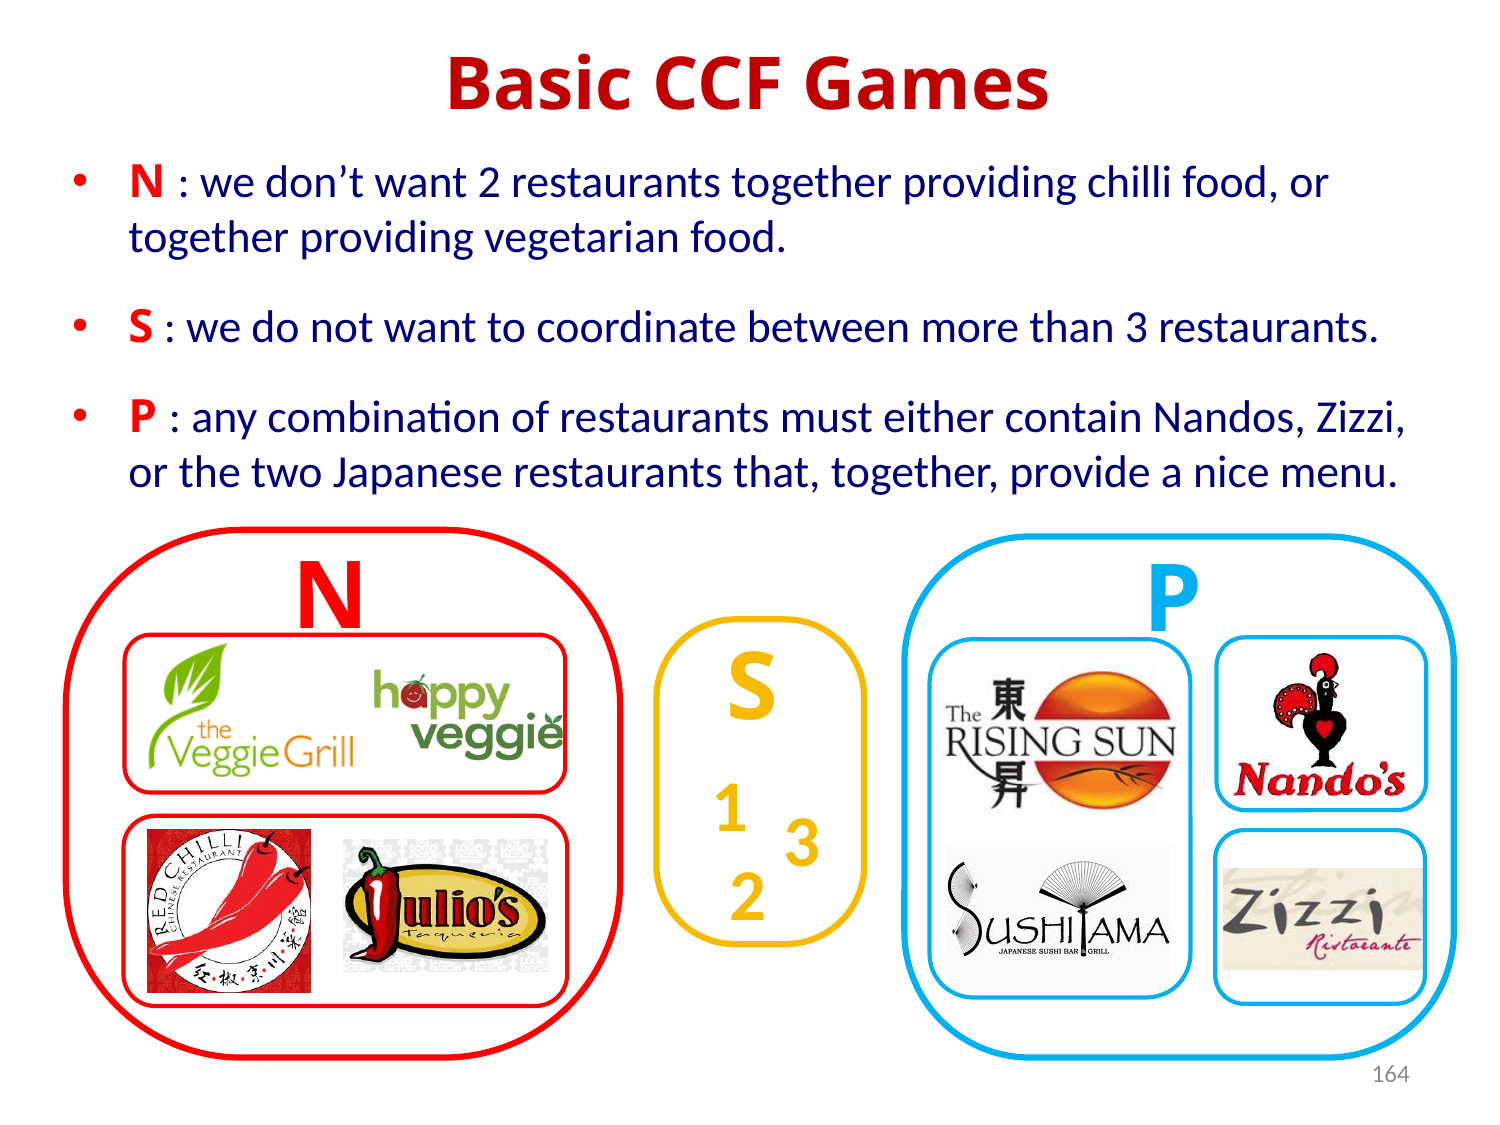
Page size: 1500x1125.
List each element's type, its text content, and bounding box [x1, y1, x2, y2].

picture [1233, 653, 1408, 801]
picture [932, 649, 1188, 826]
picture [1180, 649, 1193, 674]
text_box Basic CCF Games [389, 28, 1106, 131]
picture [929, 649, 940, 666]
text_box N : we don’t want 2 restaurants together providing chilli food, or together providing vegetarian food. S : we do not want to coordinate between more than 3 restaurants. P : any combination of restaurants must either contain Nandos, Zizzi, or the two Japanese restaurants that, together, provide a nice menu. [71, 152, 1446, 497]
picture [146, 828, 311, 993]
text_box [1213, 828, 1428, 1006]
picture [1222, 868, 1422, 970]
slide_number 164 [1074, 1042, 1425, 1103]
picture [371, 663, 563, 764]
text_box [654, 617, 867, 947]
text_box [63, 527, 623, 1060]
picture [145, 641, 356, 778]
picture [946, 843, 1172, 990]
picture [343, 839, 548, 972]
text_box [902, 534, 1456, 1060]
